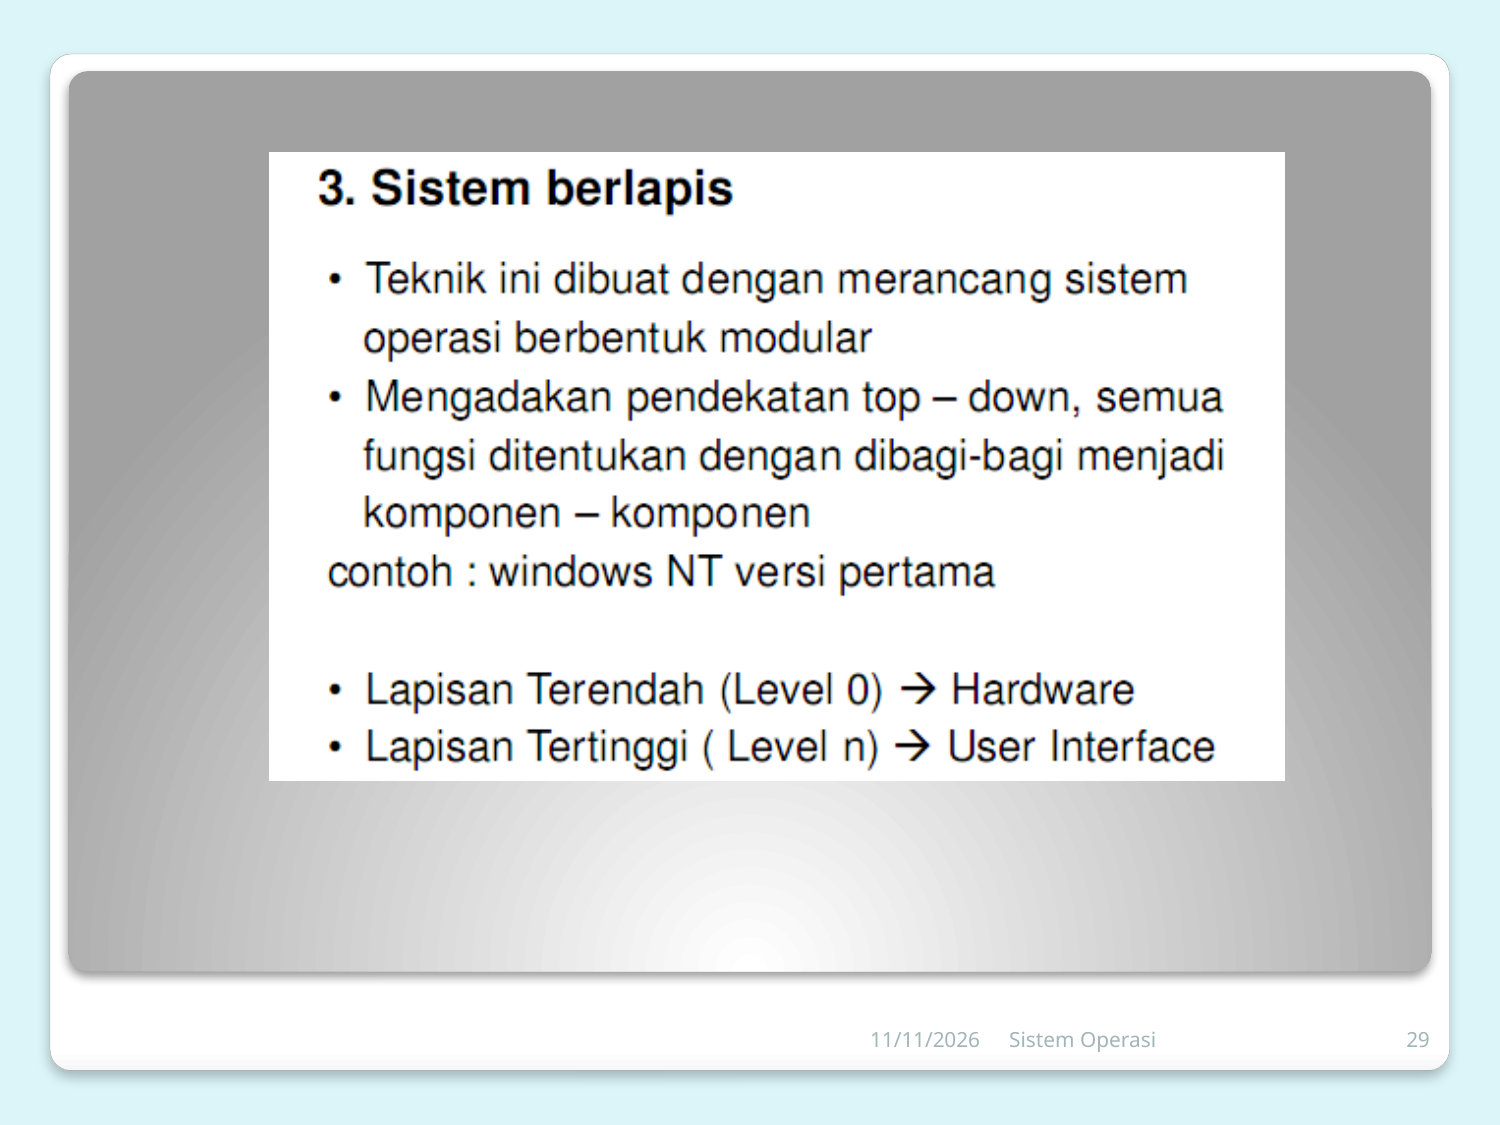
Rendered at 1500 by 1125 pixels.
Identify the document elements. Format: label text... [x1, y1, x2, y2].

footer Sistem Operasi [994, 1002, 1370, 1063]
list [269, 152, 1285, 781]
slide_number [619, 1002, 994, 1063]
slide_number 29 [1370, 1002, 1445, 1063]
